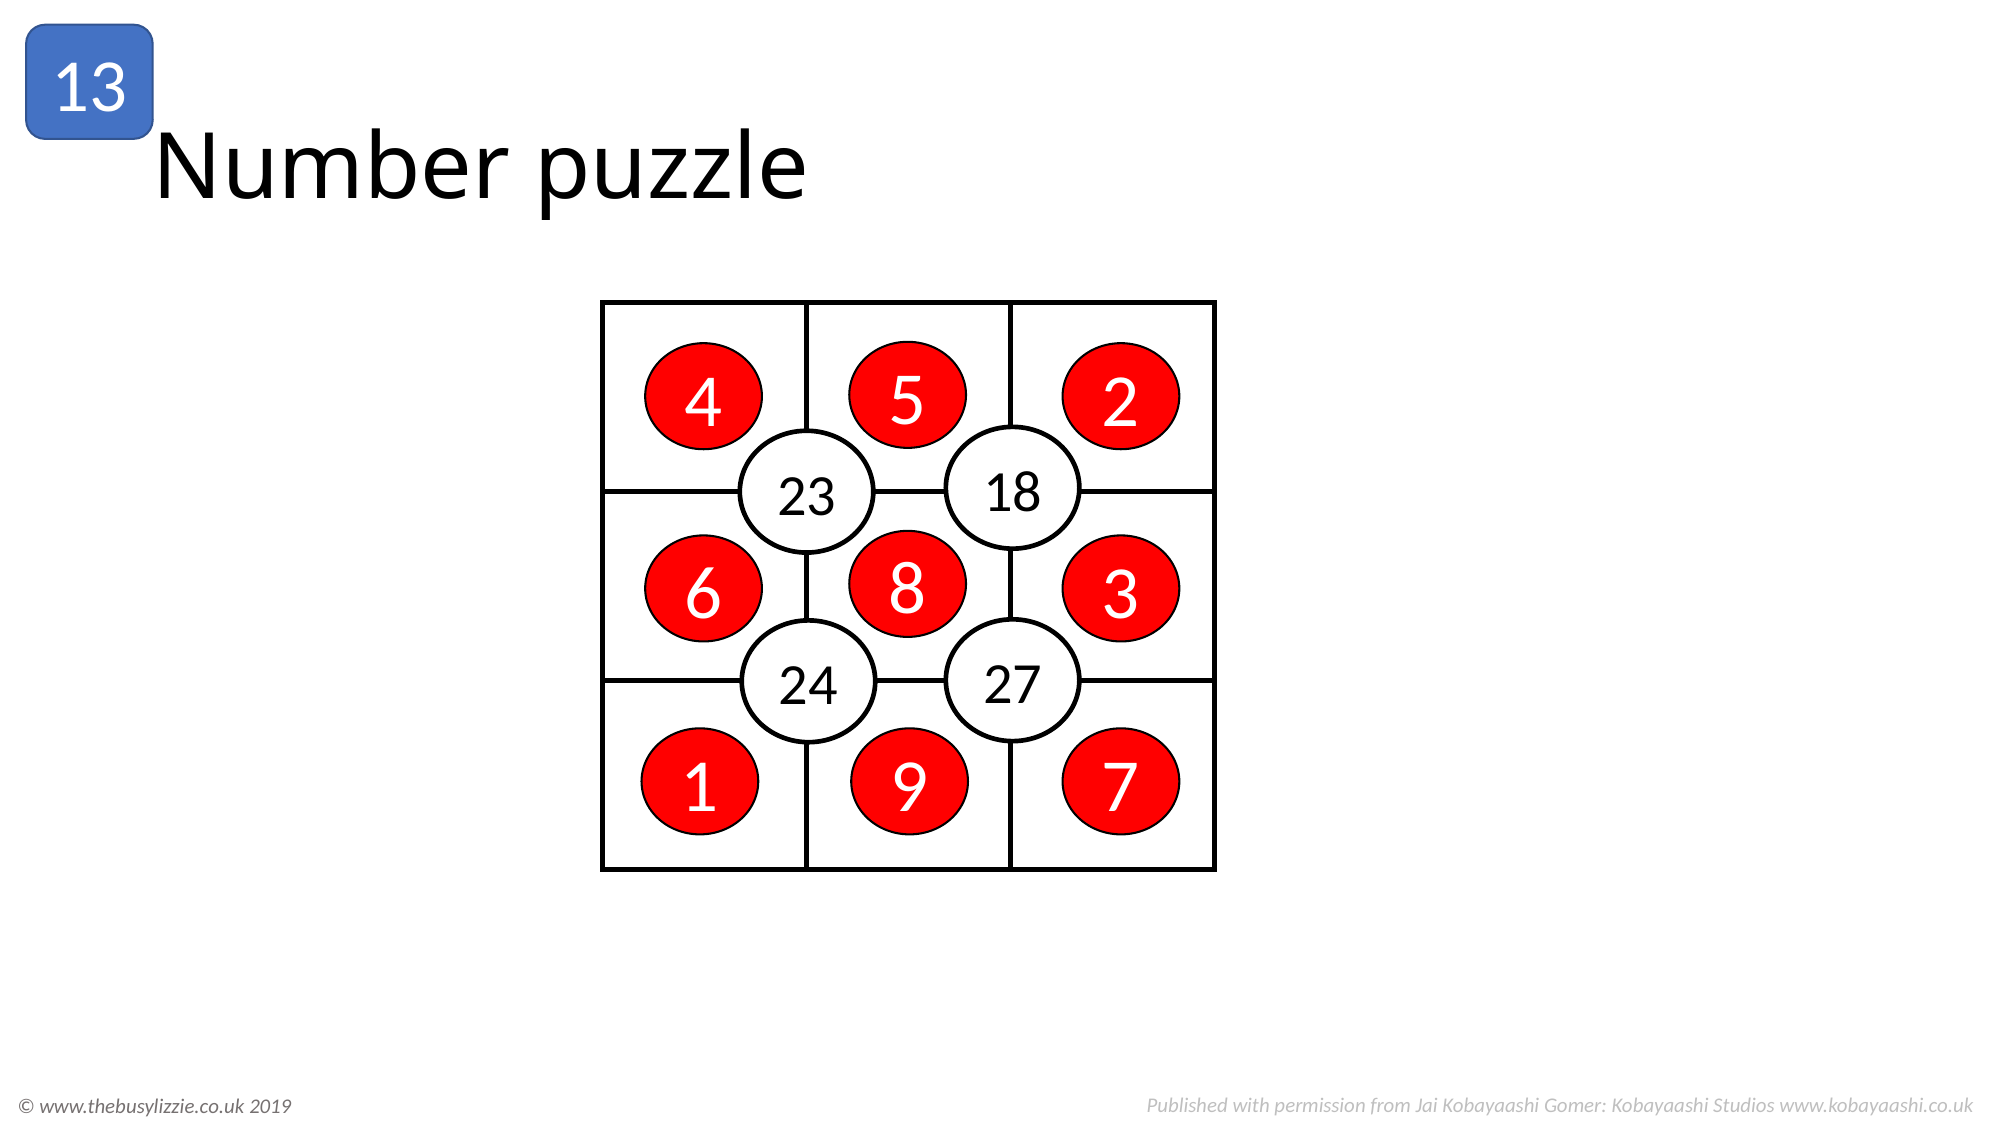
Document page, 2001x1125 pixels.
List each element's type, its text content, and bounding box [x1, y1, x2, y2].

title Number puzzle [137, 59, 1863, 278]
text_box 13 [25, 23, 154, 140]
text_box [602, 302, 1215, 870]
text_box © www.thebusylizzie.co.uk 2019 [2, 1085, 311, 1125]
text_box Published with permission from Jai Kobayaashi Gomer: Kobayaashi Studios www.kobayaashi.co.uk [1131, 1084, 2000, 1125]
